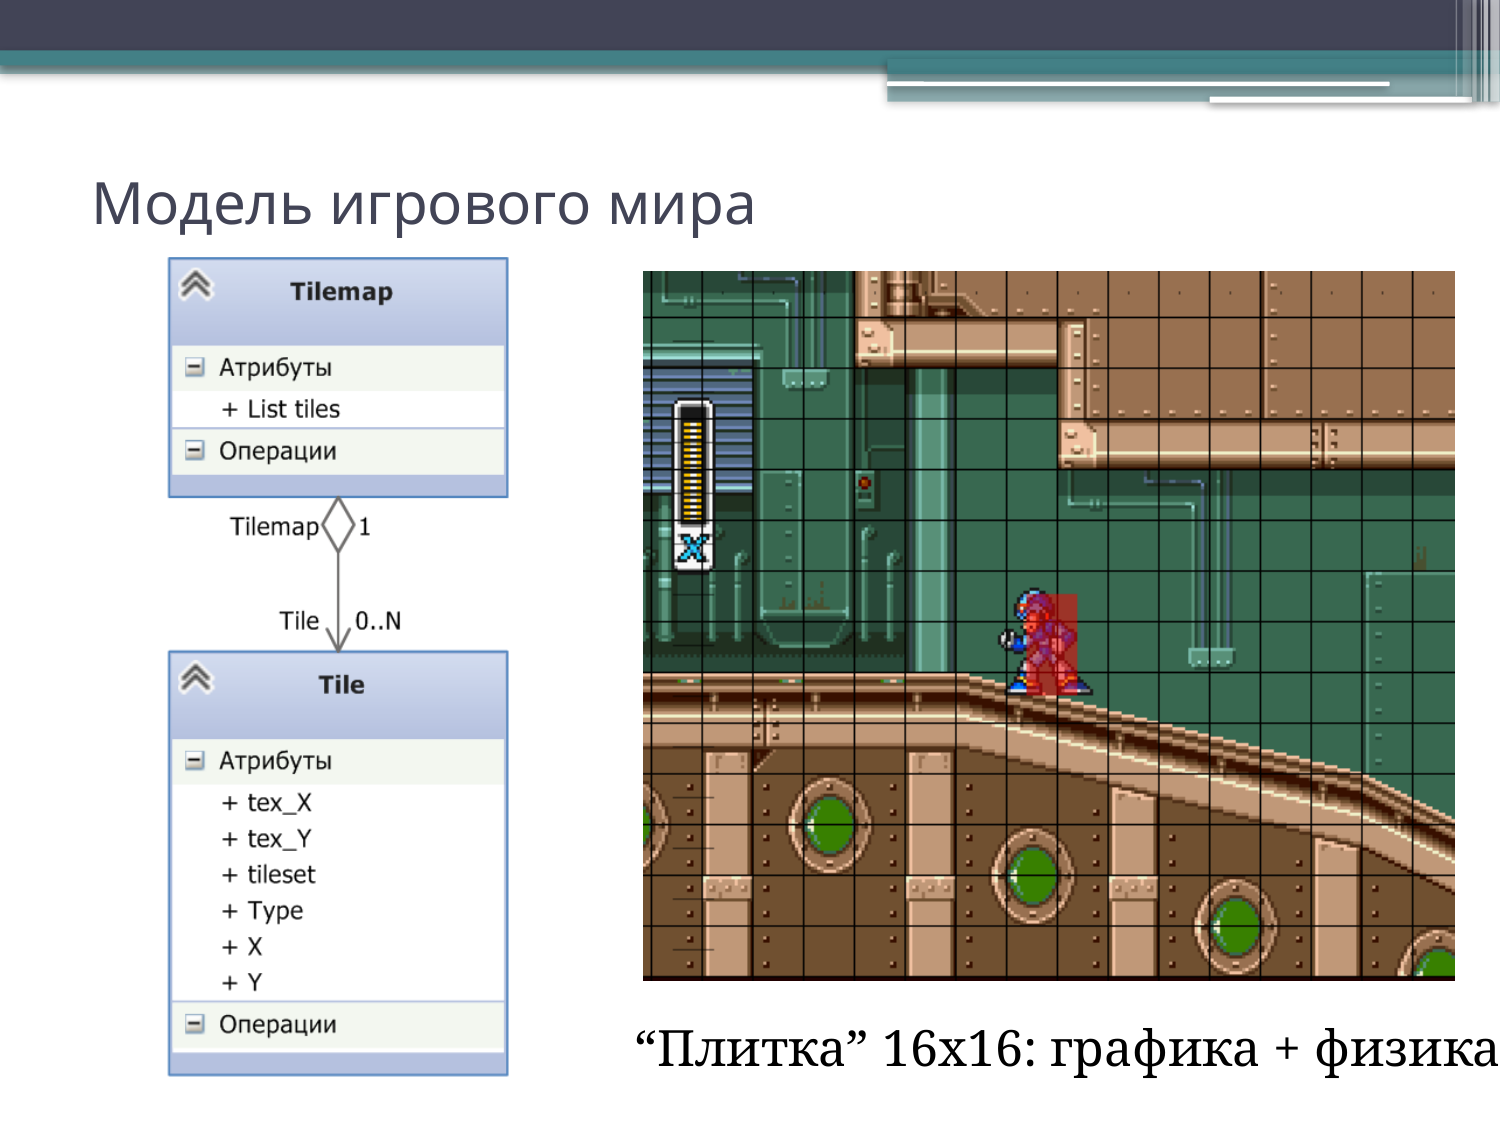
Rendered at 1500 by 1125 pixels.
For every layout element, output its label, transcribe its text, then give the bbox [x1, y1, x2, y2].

text_box “Плитка” 16х16: графика + физика [620, 1009, 1500, 1084]
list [643, 271, 1455, 981]
title Модель игрового мира [76, 113, 1427, 289]
picture [135, 256, 525, 1086]
